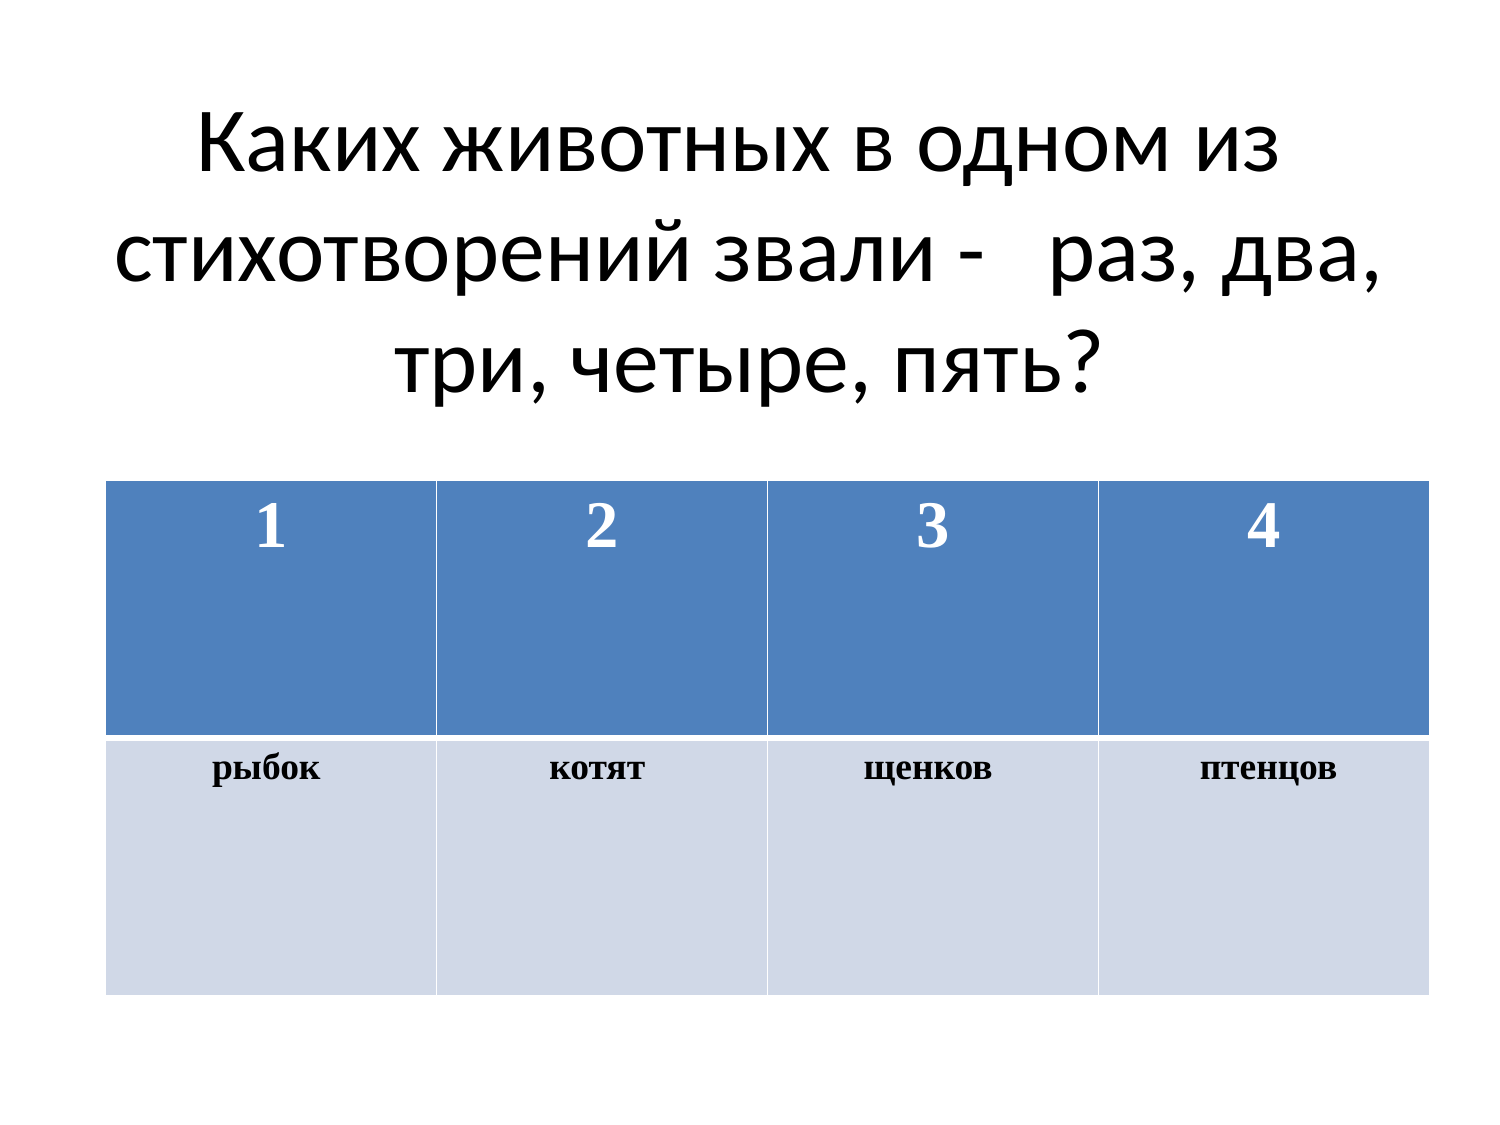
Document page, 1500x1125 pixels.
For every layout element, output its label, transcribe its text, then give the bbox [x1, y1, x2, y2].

table_cell котят [437, 741, 767, 995]
table_header 1 [106, 481, 436, 735]
table_header 2 [437, 481, 767, 735]
table_header 4 [1099, 481, 1429, 735]
table_cell щенков [768, 741, 1098, 995]
table_cell птенцов [1099, 741, 1429, 995]
table_header 3 [768, 481, 1098, 735]
title Каких животных в одном из стихотворений звали - раз, два, три, четыре, пять? [75, 45, 1425, 446]
table_cell рыбок [106, 741, 436, 995]
